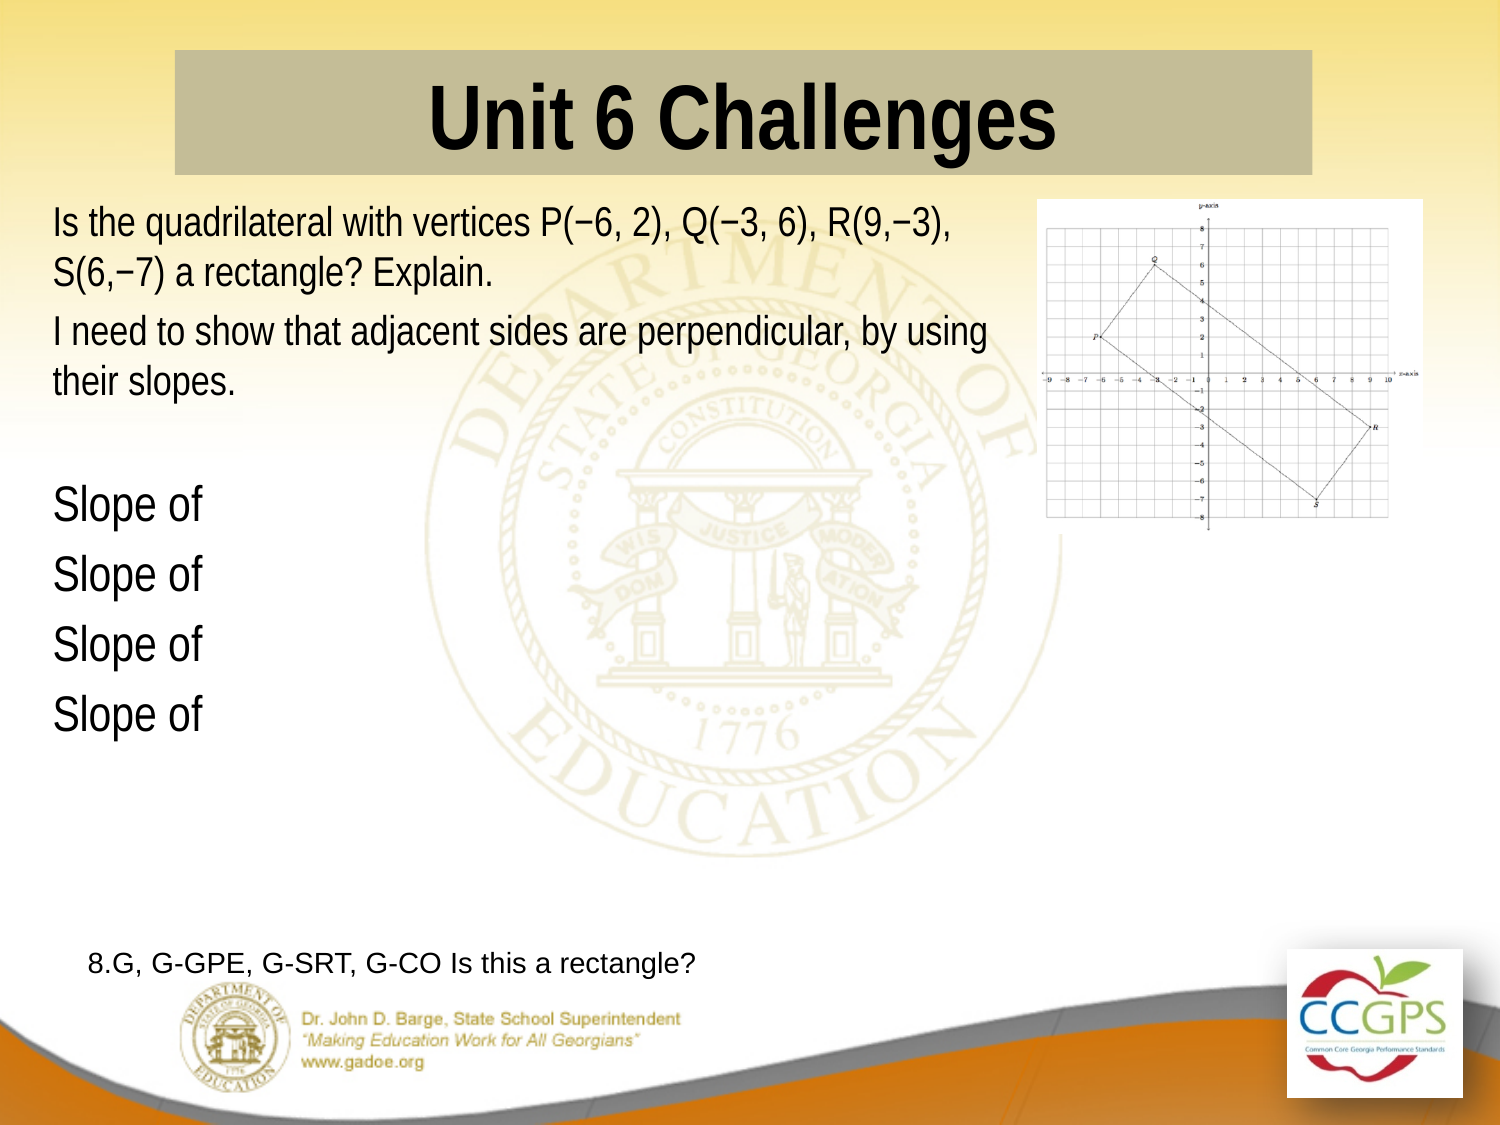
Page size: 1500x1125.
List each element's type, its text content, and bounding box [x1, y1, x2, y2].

title Unit 6 Challenges [174, 49, 1313, 176]
picture [0, 0, 1500, 1125]
text_box 8.G, G-GPE, G-SRT, G-CO Is this a rectangle? [72, 937, 721, 988]
